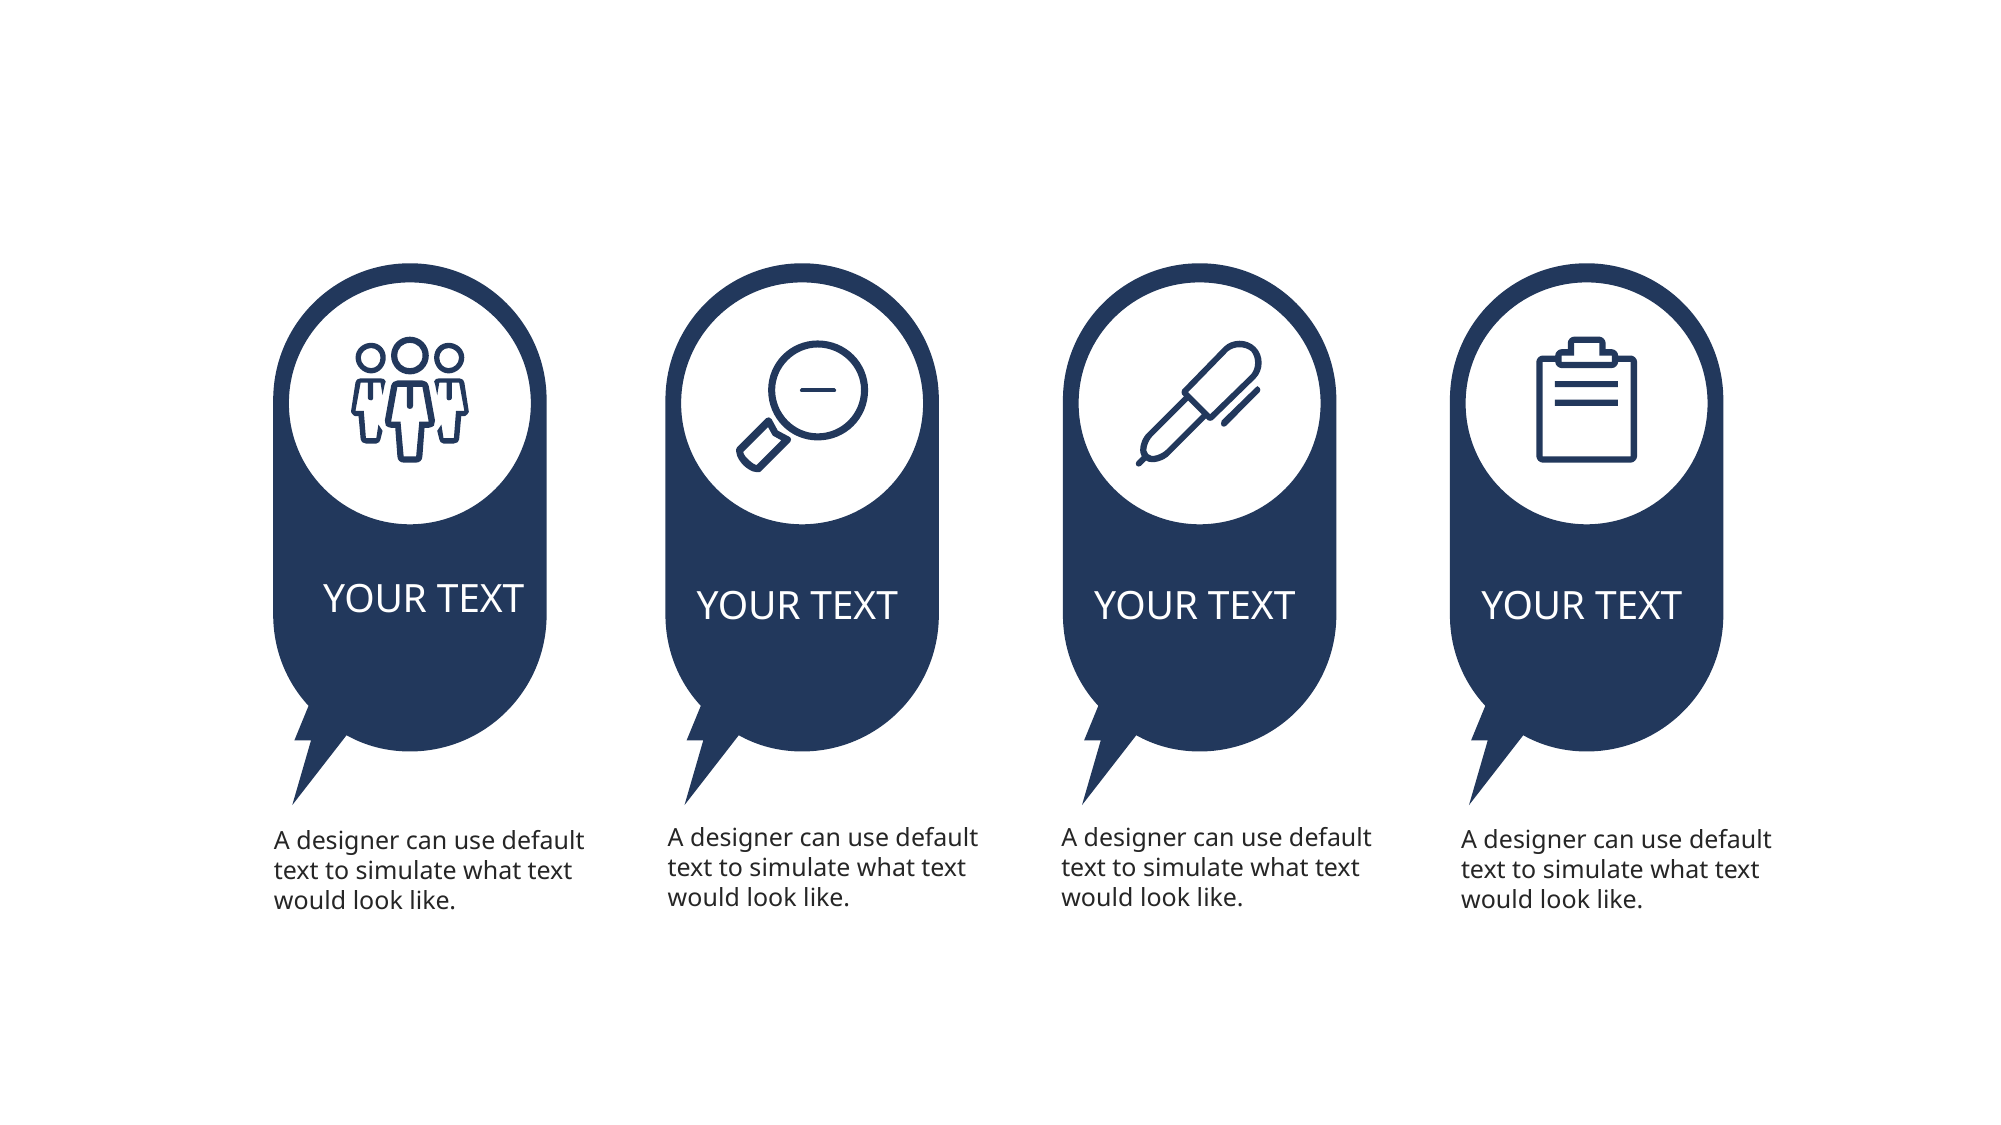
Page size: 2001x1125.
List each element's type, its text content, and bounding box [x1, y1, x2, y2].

text_box A designer can use default text to simulate what text would look like. [653, 814, 997, 920]
text_box YOUR TEXT [612, 572, 993, 635]
text_box [1064, 635, 1335, 806]
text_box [1135, 338, 1264, 467]
text_box [666, 635, 938, 806]
text_box YOUR TEXT [1009, 572, 1390, 635]
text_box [350, 336, 470, 463]
text_box [1449, 263, 1724, 572]
text_box A designer can use default text to simulate what text would look like. [1446, 816, 1790, 922]
text_box [665, 263, 939, 572]
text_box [1536, 336, 1638, 463]
text_box [1451, 635, 1722, 806]
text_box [736, 340, 869, 473]
text_box YOUR TEXT [1396, 572, 1777, 635]
text_box [273, 263, 547, 806]
text_box A designer can use default text to simulate what text would look like. [1046, 814, 1390, 920]
text_box A designer can use default text to simulate what text would look like. [259, 817, 603, 922]
text_box YOUR TEXT [308, 566, 554, 628]
text_box [1062, 263, 1337, 572]
